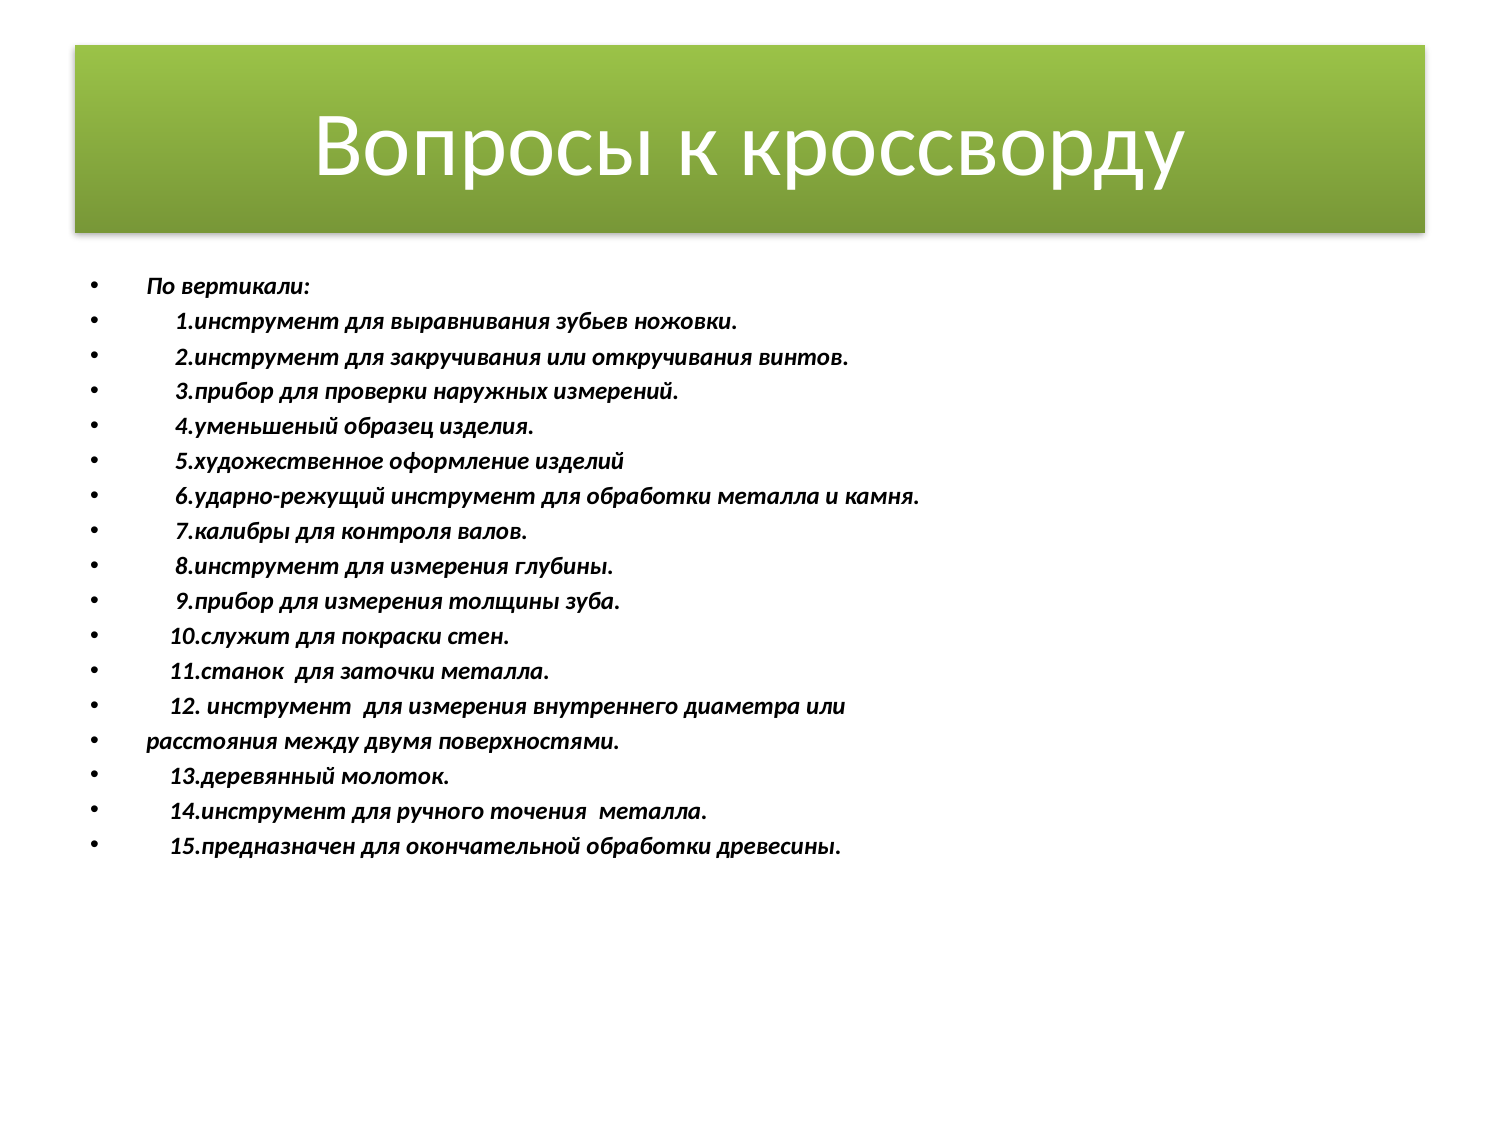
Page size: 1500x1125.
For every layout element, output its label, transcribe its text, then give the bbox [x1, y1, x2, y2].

list По вертикали: 1.инструмент для выравнивания зубьев ножовки. 2.инструмент для закручивания или откручивания винтов. 3.прибор для проверки наружных измерений. 4.уменьшеный образец изделия. 5.художественное оформление изделий 6.ударно-режущий инструмент для обработки металла и камня. 7.калибры для контроля валов. 8.инструмент для измерения глубины. 9.прибор для измерения толщины зуба. 10.служит для покраски стен. 11.станок для заточки металла. 12. инструмент для измерения внутреннего диаметра или расстояния между двумя поверхностями. 13.деревянный молоток. 14.инструмент для ручного точения металла. 15.предназначен для окончательной обработки древесины. [74, 262, 1426, 1006]
title Вопросы к кроссворду [74, 44, 1426, 233]
